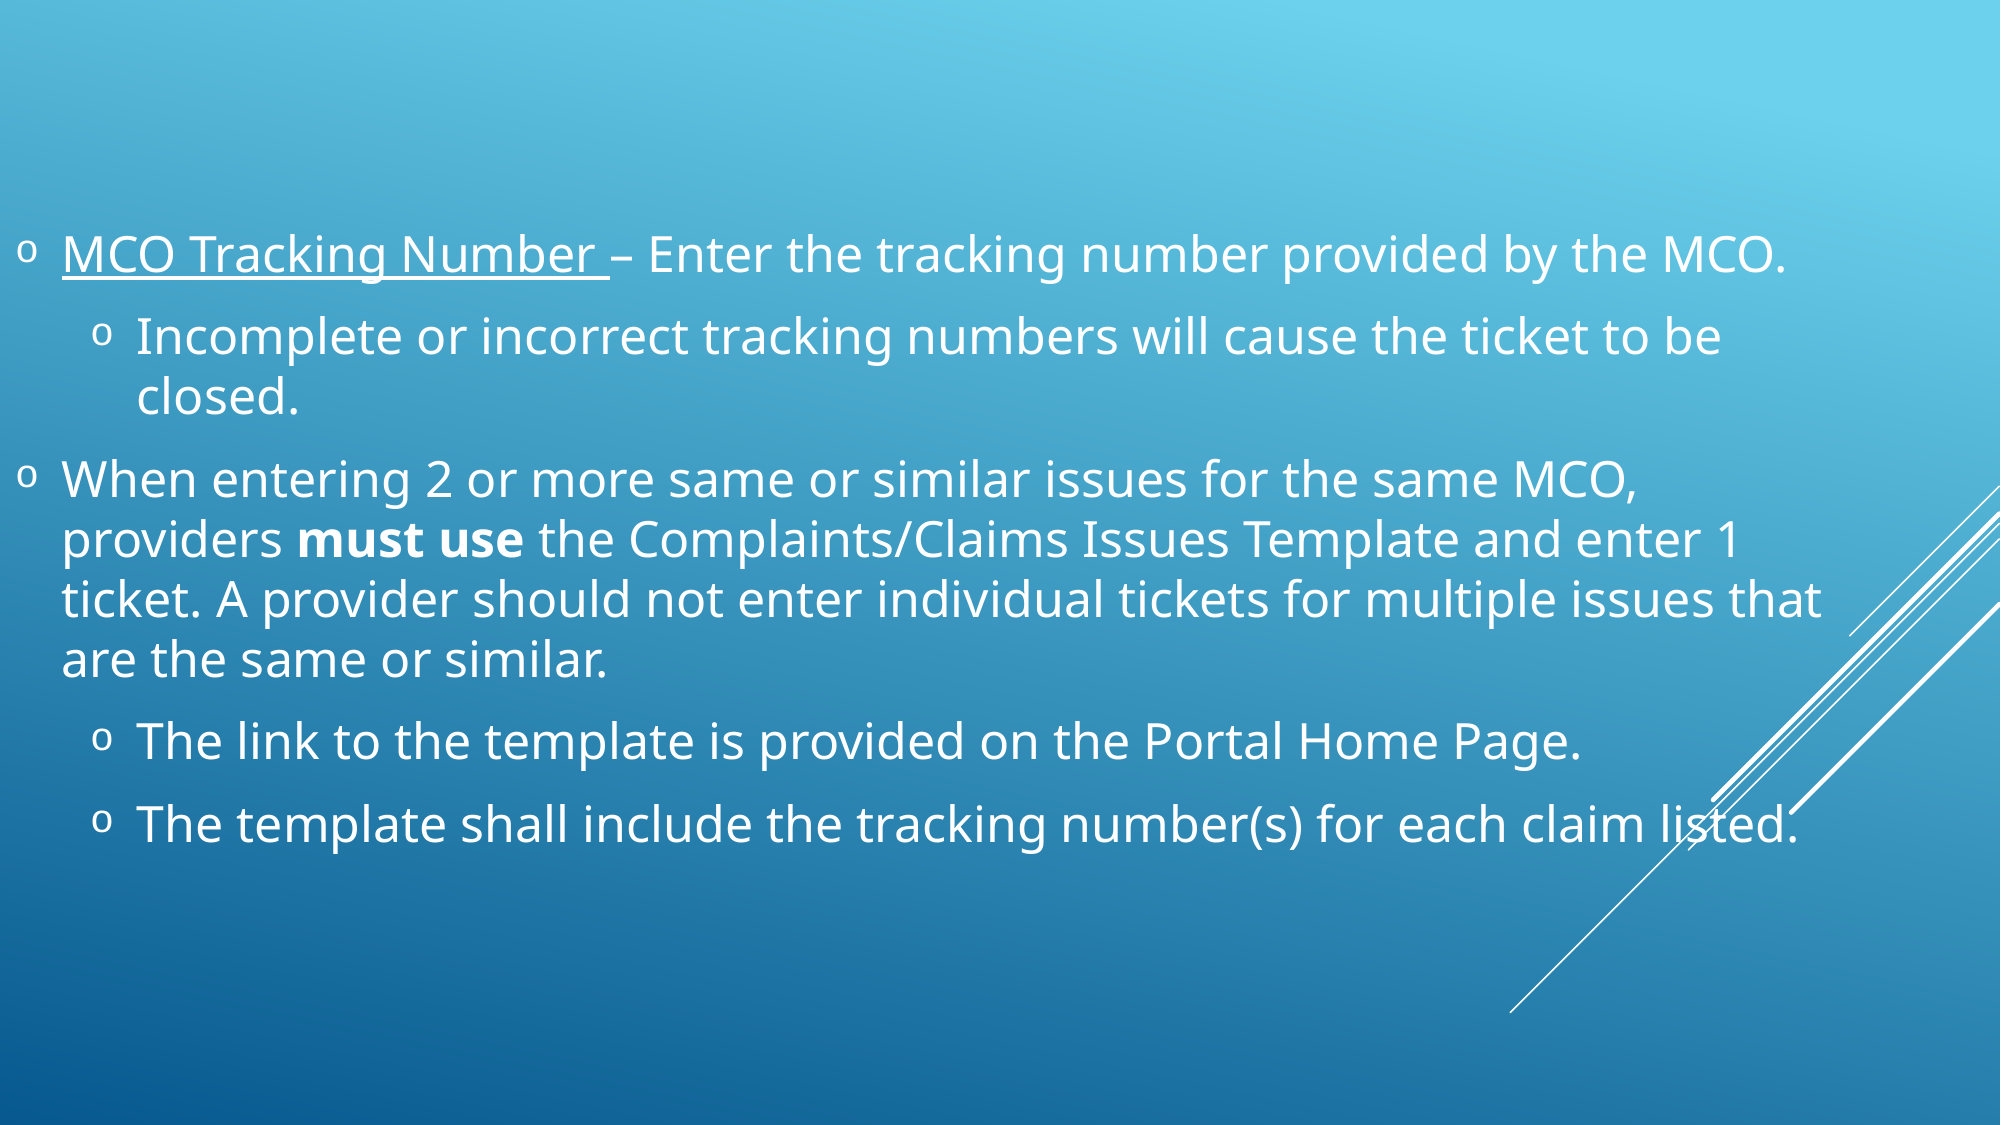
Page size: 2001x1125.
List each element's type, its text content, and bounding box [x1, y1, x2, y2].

list MCO Tracking Number – Enter the tracking number provided by the MCO. Incomplete or incorrect tracking numbers will cause the ticket to be closed. When entering 2 or more same or similar issues for the same MCO, providers must use the Complaints/Claims Issues Template and enter 1 ticket. A provider should not enter individual tickets for multiple issues that are the same or similar. The link to the template is provided on the Portal Home Page. The template shall include the tracking number(s) for each claim listed. [0, 42, 1877, 1104]
